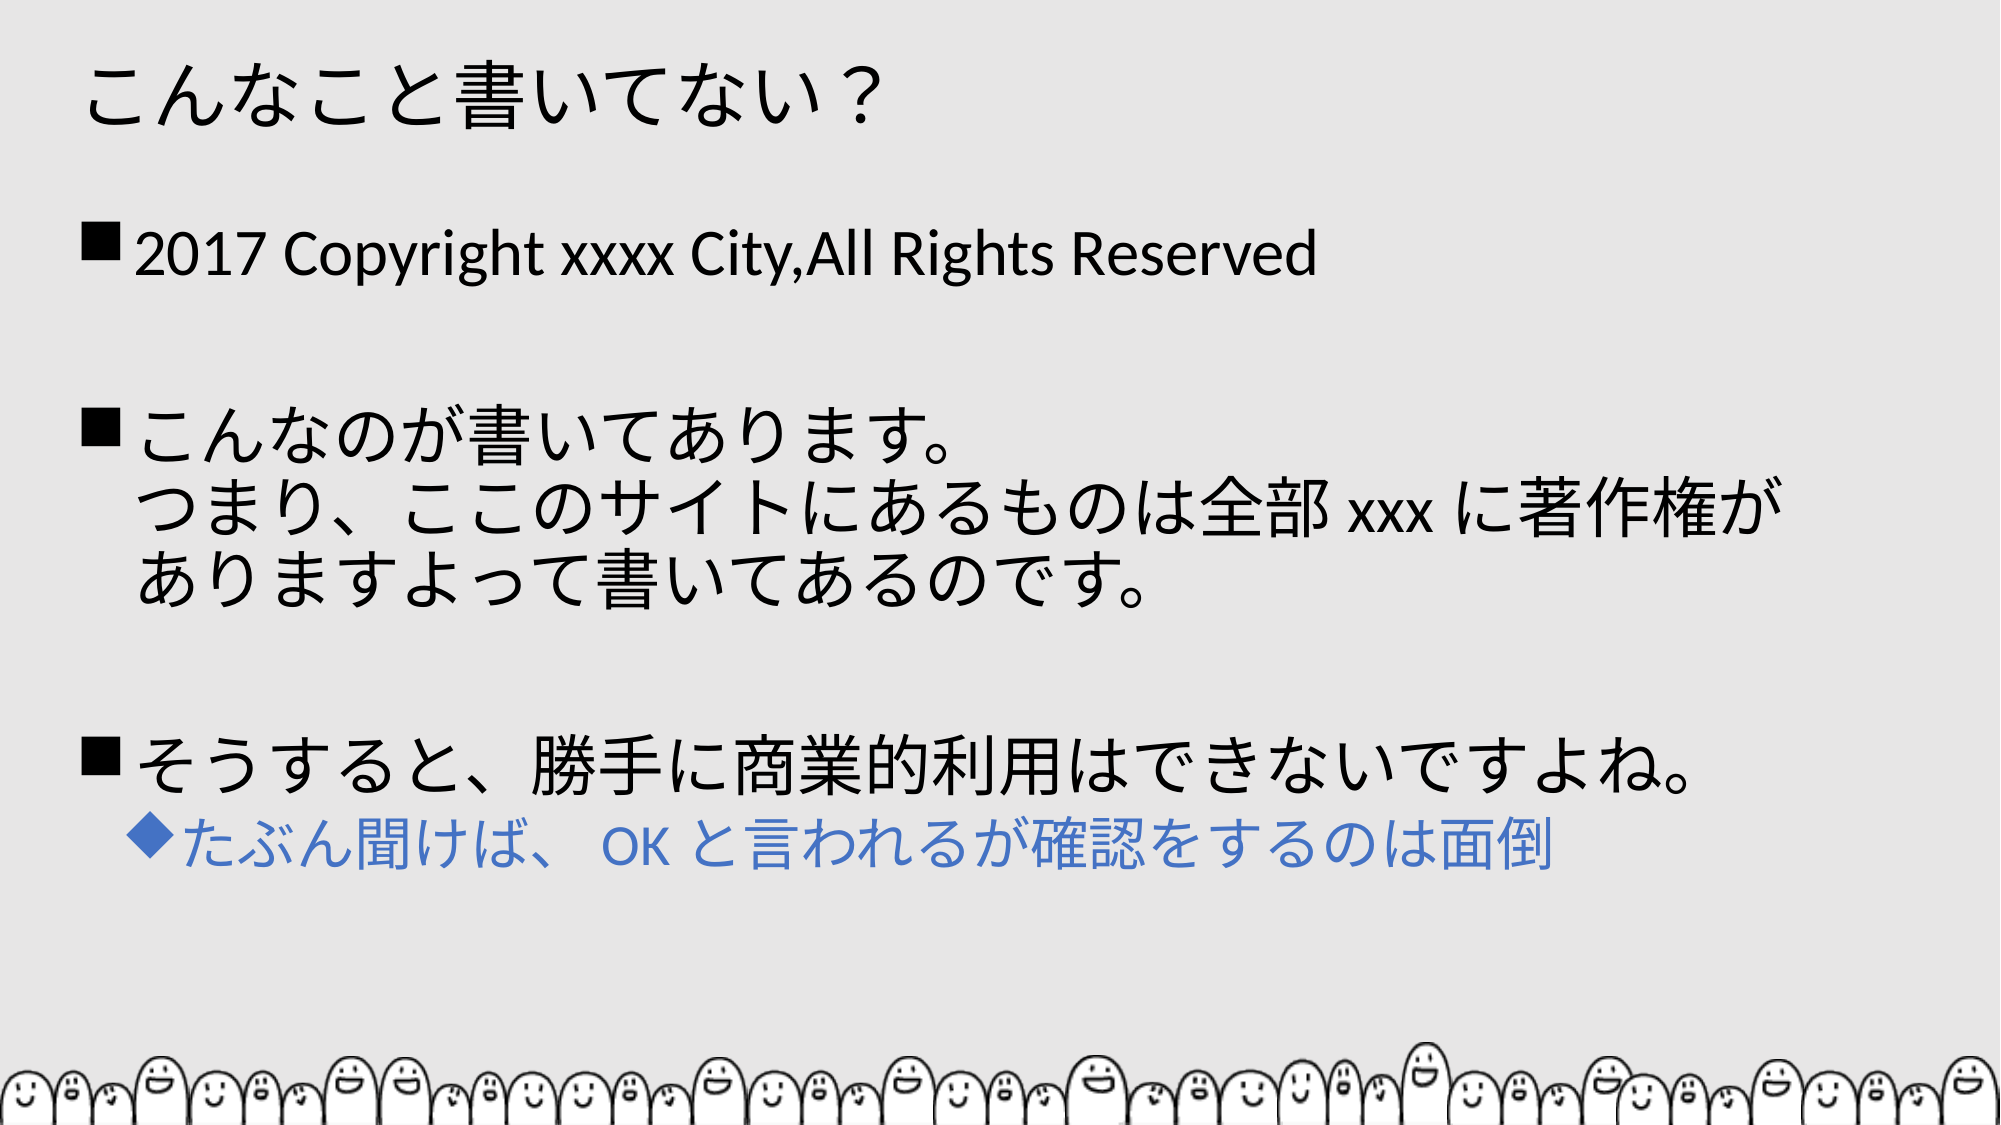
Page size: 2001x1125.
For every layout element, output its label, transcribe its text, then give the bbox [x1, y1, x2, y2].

list 2017 Copyright xxxx City,All Rights Reserved こんなのが書いてあります。 つまり、ここのサイトにあるものは全部xxxに著作権が ありますよって書いてあるのです。 そうすると、勝手に商業的利用はできないですよね。 たぶん聞けば、OKと言われるが確認をするのは面倒 [31, 210, 1969, 1022]
picture [0, 1042, 2000, 1125]
title こんなこと書いてない？ [31, 32, 1969, 167]
